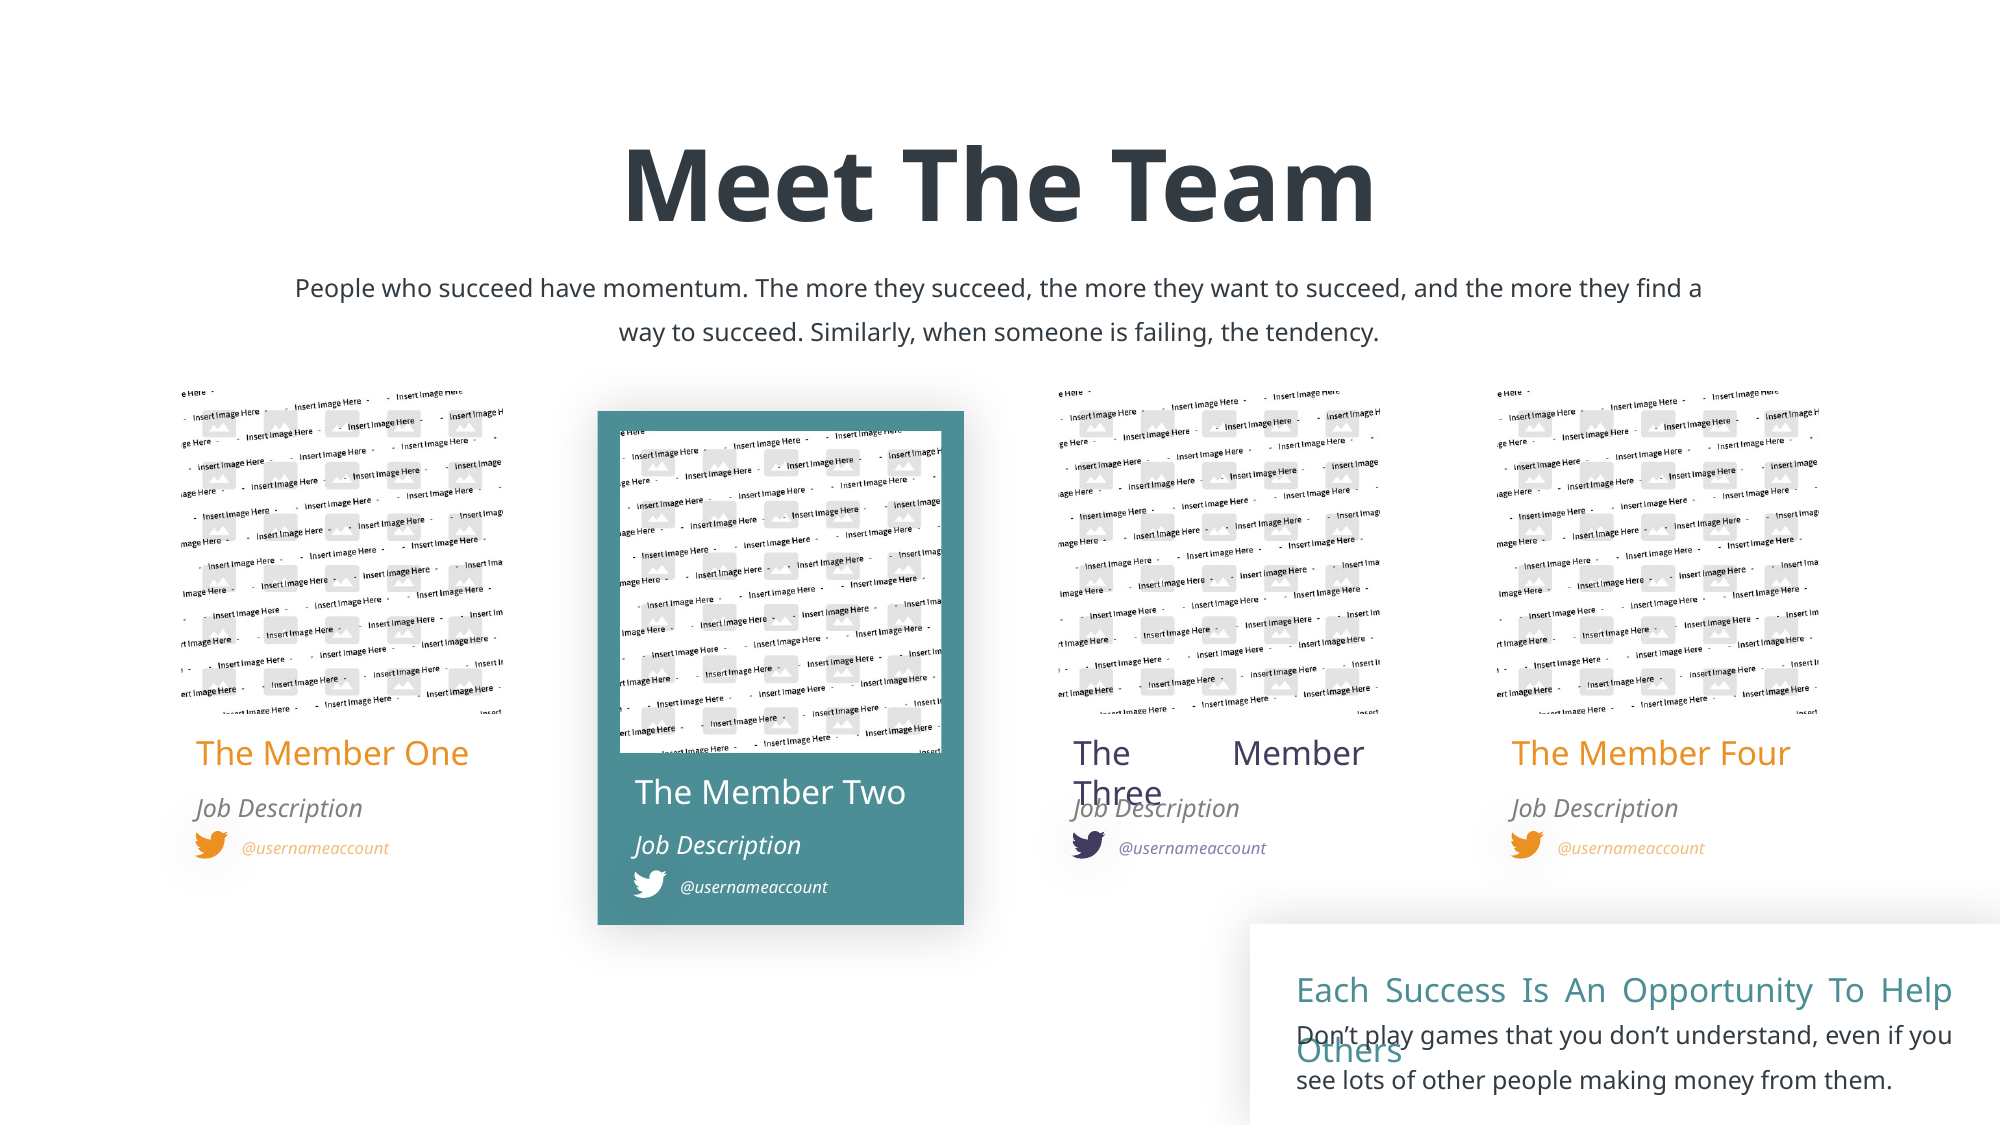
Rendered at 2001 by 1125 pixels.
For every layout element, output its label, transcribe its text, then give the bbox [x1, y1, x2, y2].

text_box [596, 410, 965, 926]
text_box The Member One [181, 724, 503, 770]
picture [619, 431, 942, 753]
text_box [193, 829, 227, 860]
text_box Job Description [620, 806, 942, 867]
picture [181, 391, 503, 714]
text_box [1071, 829, 1104, 860]
text_box Meet The Team [265, 114, 1735, 249]
picture [1497, 391, 1819, 714]
text_box Job Description [181, 770, 503, 830]
text_box Job Description [1058, 770, 1380, 830]
text_box Don’t play games that you don’t understand, even if you see lots of other people making money from them. [1281, 997, 1969, 1103]
picture [1058, 391, 1380, 714]
text_box Job Description [1497, 770, 1819, 830]
text_box The Member Four [1497, 724, 1819, 770]
text_box The Member Three [1058, 724, 1380, 770]
text_box @usernameaccount [227, 820, 503, 866]
text_box [632, 869, 665, 899]
text_box [1249, 923, 2000, 1125]
text_box @usernameaccount [1542, 820, 1819, 866]
text_box People who succeed have momentum. The more they succeed, the more they want to succeed, and the more they find a way to succeed. Similarly, when someone is failing, the tendency. [265, 249, 1735, 355]
text_box @usernameaccount [665, 859, 942, 905]
text_box @usernameaccount [1104, 820, 1380, 866]
text_box [1509, 829, 1542, 860]
text_box The Member Two [620, 763, 942, 806]
text_box Each Success Is An Opportunity To Help Others [1281, 941, 1969, 997]
